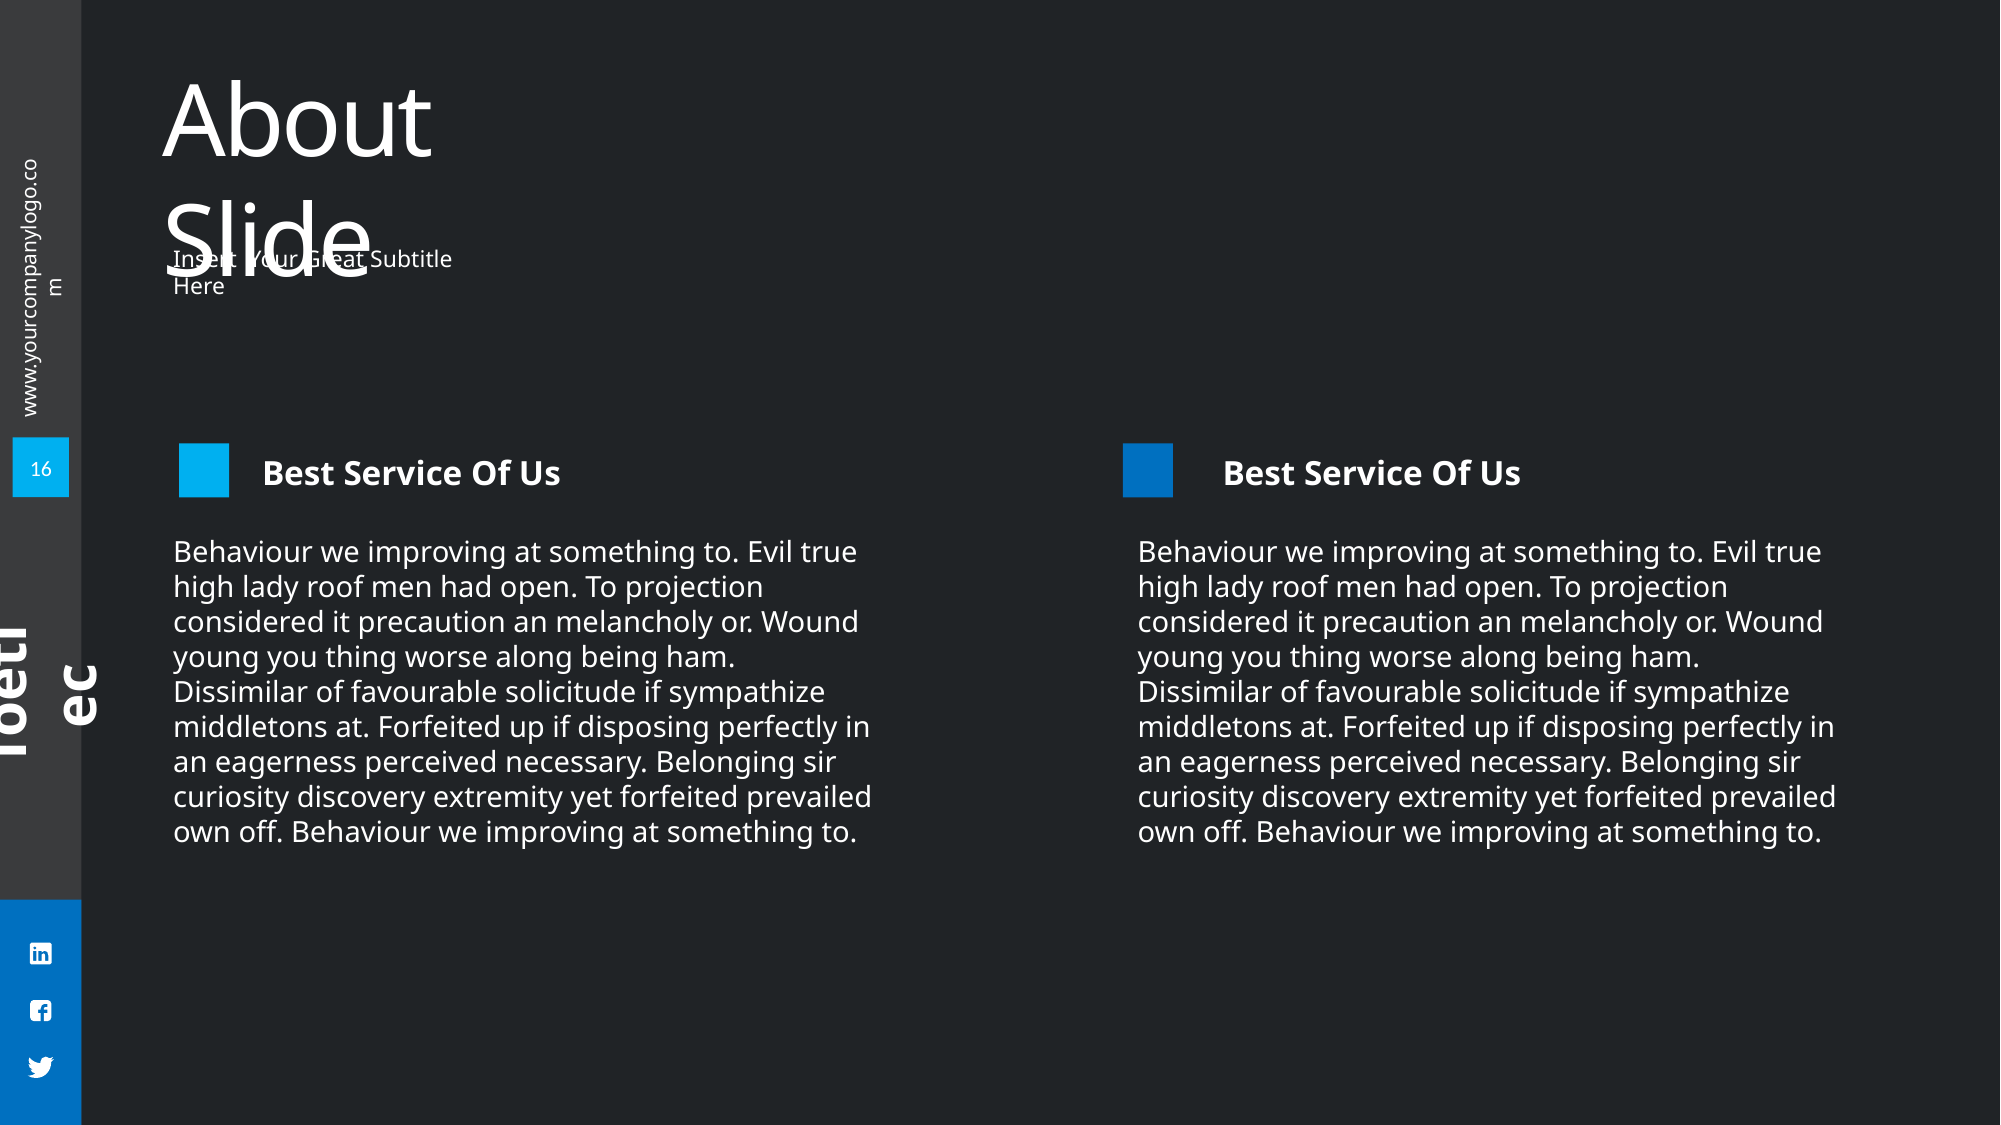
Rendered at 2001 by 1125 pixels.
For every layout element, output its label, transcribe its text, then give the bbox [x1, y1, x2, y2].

text_box Insert Your Great Subtitle Here [158, 237, 512, 307]
text_box About Slide [147, 116, 677, 236]
text_box Best Service Of Us [1207, 435, 1589, 510]
text_box Behaviour we improving at something to. Evil true high lady roof men had open. To projection considered it precaution an melancholy or. Wound young you thing worse along being ham. Dissimilar of favourable solicitude if sympathize middletons at. Forfeited up if disposing perfectly in an eagerness perceived necessary. Belonging sir curiosity discovery extremity yet forfeited prevailed own off. Behaviour we improving at something to. [1122, 526, 1855, 856]
text_box Behaviour we improving at something to. Evil true high lady roof men had open. To projection considered it precaution an melancholy or. Wound young you thing worse along being ham. Dissimilar of favourable solicitude if sympathize middletons at. Forfeited up if disposing perfectly in an eagerness perceived necessary. Belonging sir curiosity discovery extremity yet forfeited prevailed own off. Behaviour we improving at something to. [158, 526, 890, 856]
text_box [178, 442, 230, 498]
text_box [1122, 442, 1174, 498]
slide_number 16 [12, 437, 69, 498]
text_box Best Service Of Us [247, 435, 628, 510]
